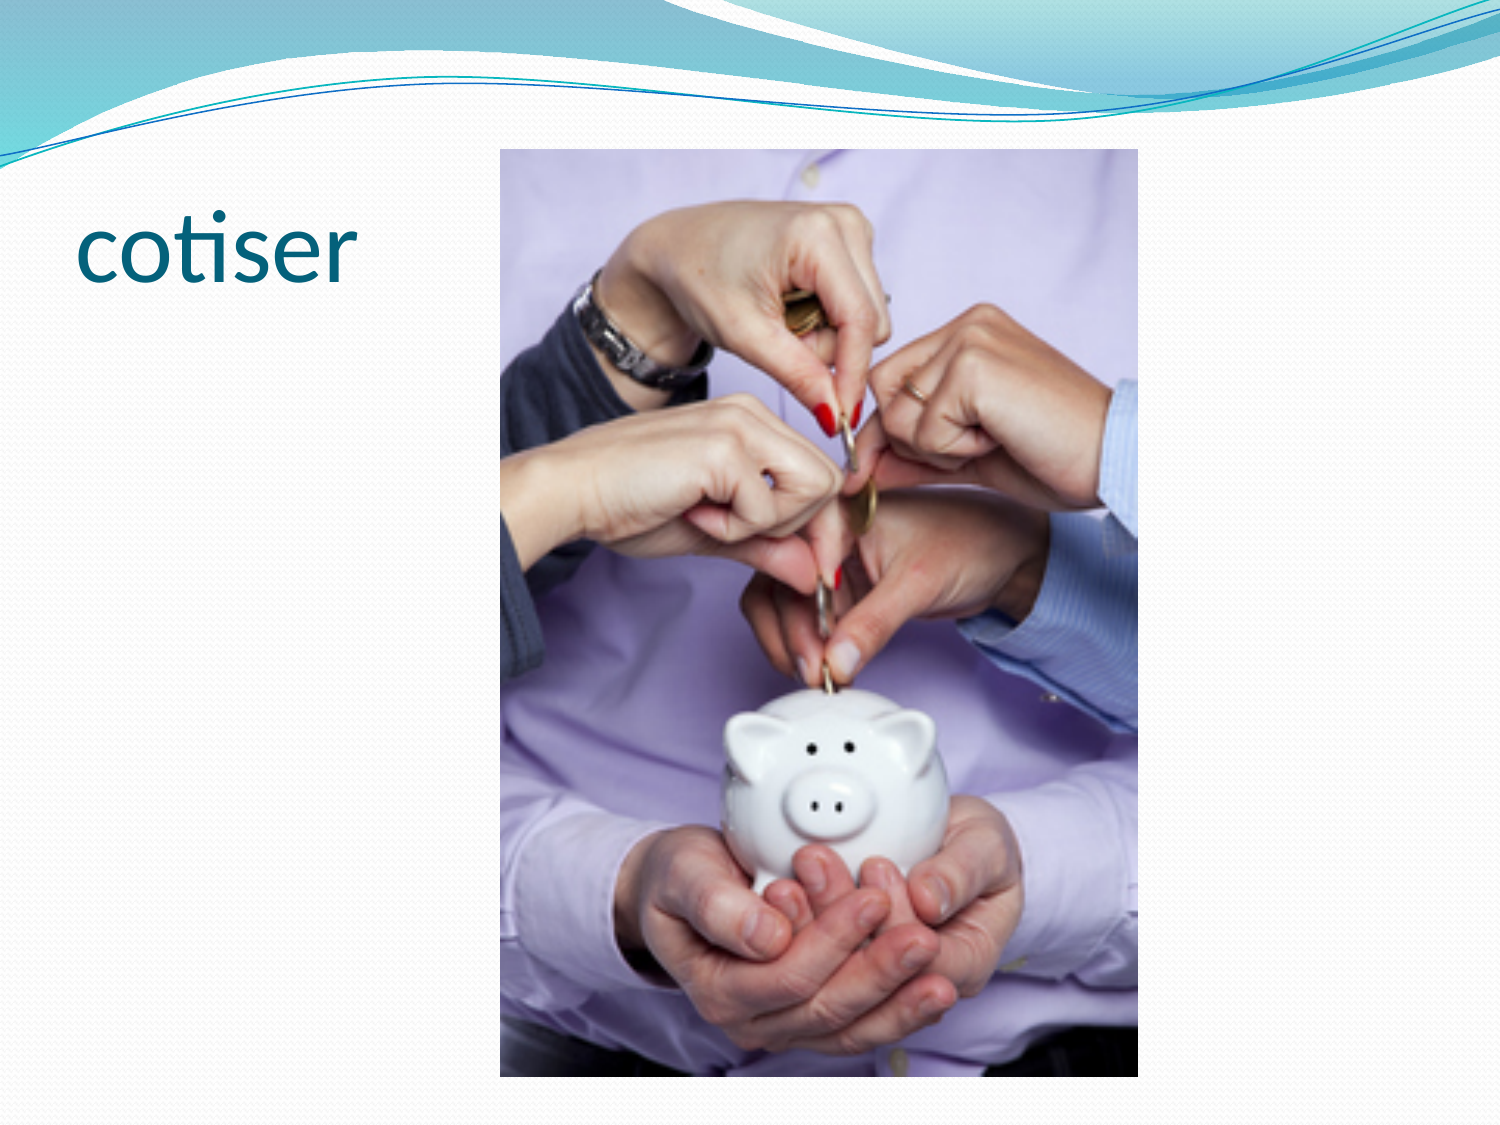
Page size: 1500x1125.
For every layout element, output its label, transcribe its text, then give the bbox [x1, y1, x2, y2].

title cotiser [75, 115, 1425, 303]
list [499, 149, 1138, 1077]
